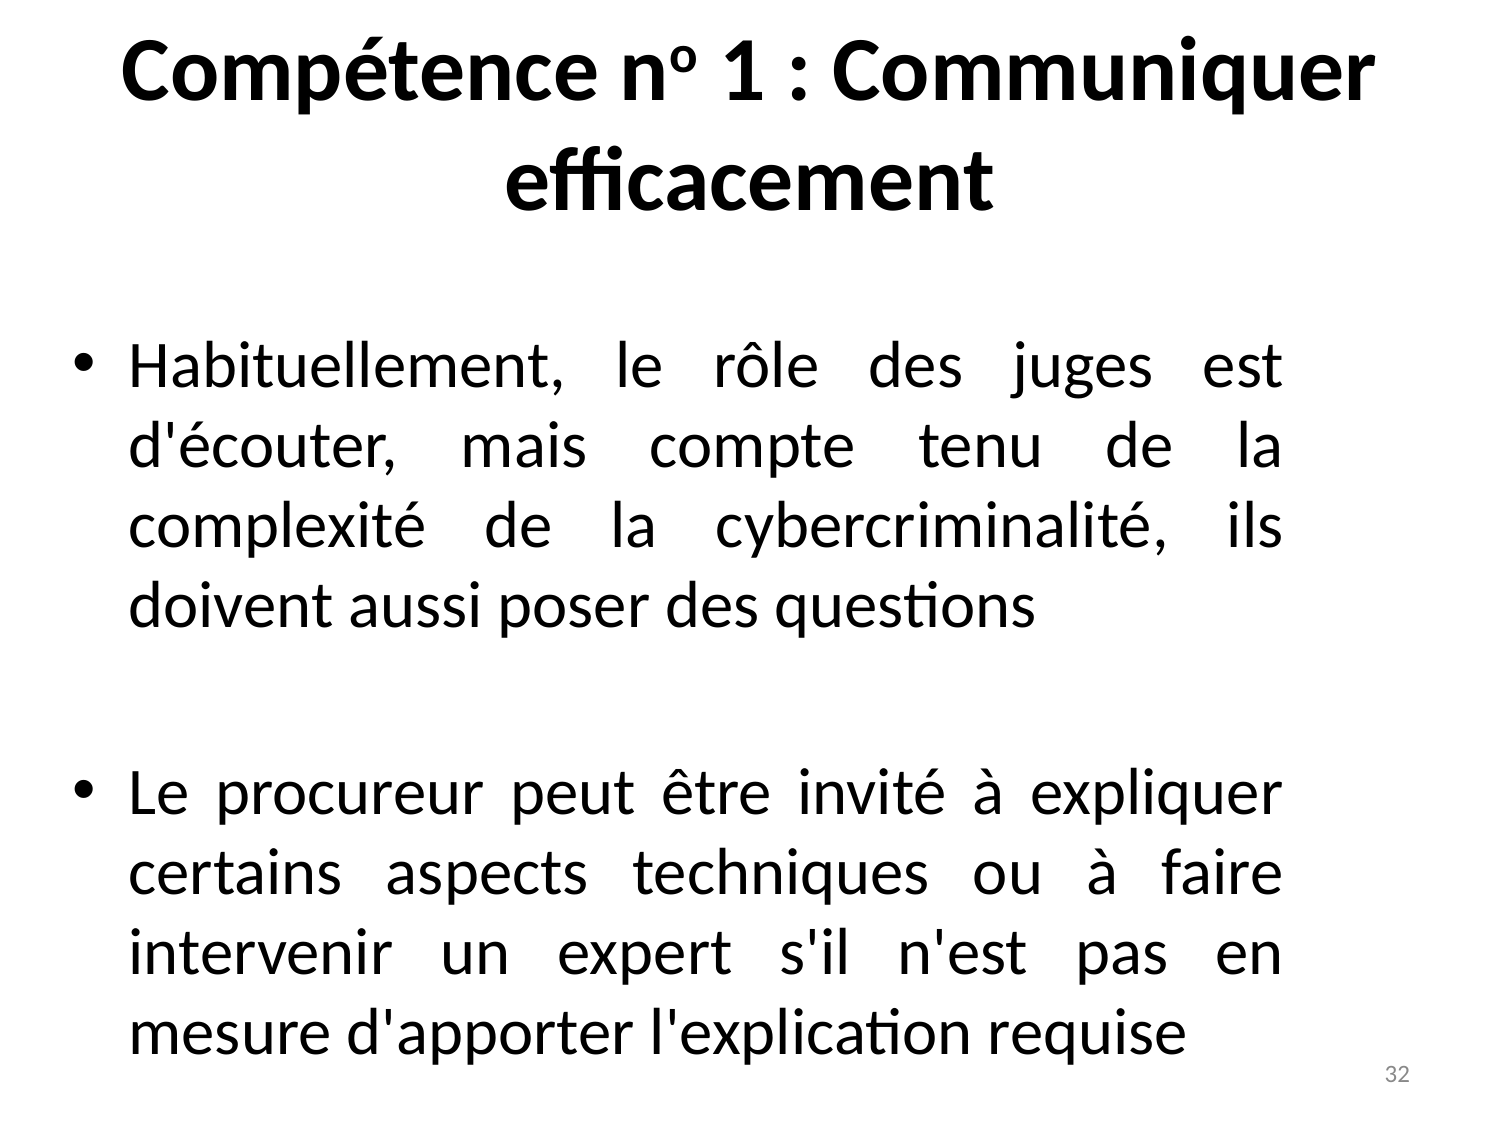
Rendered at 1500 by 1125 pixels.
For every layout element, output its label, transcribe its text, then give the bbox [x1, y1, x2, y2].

title Compétence no 1 : Communiquer efficacement [75, 24, 1425, 213]
text_box Habituellement, le rôle des juges est d'écouter, mais compte tenu de la complexité de la cybercriminalité, ils doivent aussi poser des questions Le procureur peut être invité à expliquer certains aspects techniques ou à faire intervenir un expert s'il n'est pas en mesure d'apporter l'explication requise [57, 220, 1300, 1097]
slide_number 32 [1074, 1042, 1425, 1103]
